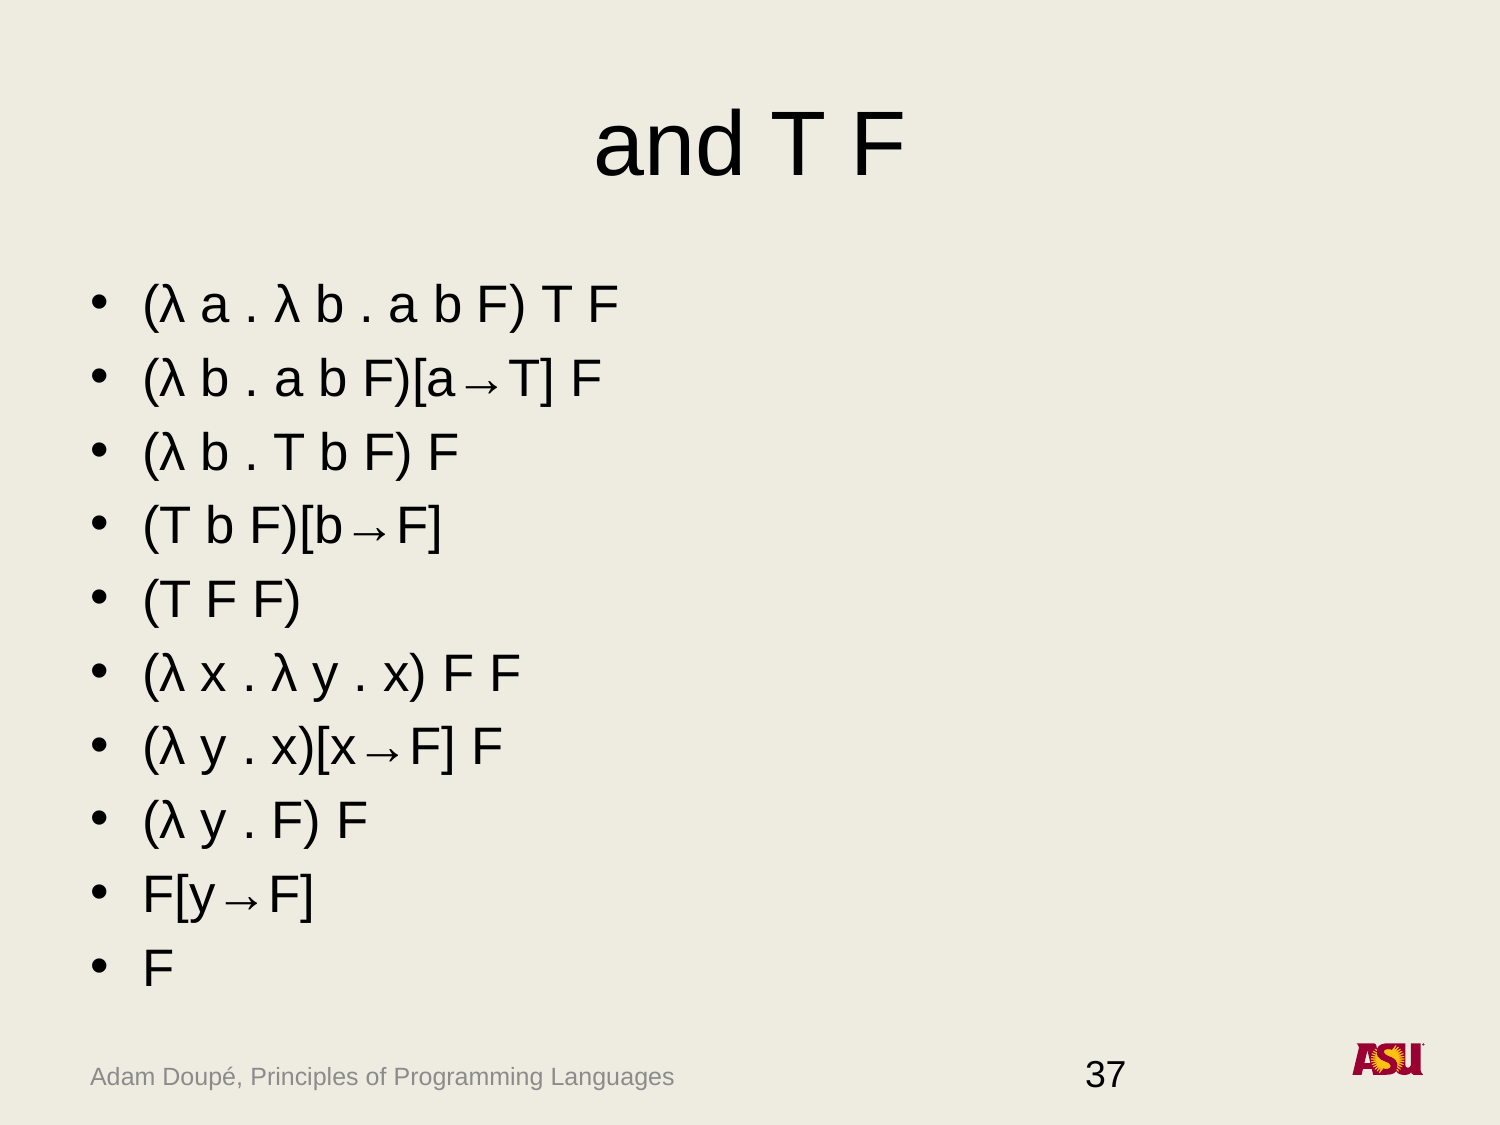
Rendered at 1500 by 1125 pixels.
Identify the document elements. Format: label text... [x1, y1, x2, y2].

title and T F [75, 45, 1425, 233]
slide_number 37 [1070, 1042, 1421, 1103]
list (λ a . λ b . a b F) T F (λ b . a b F)[a→T] F (λ b . T b F) F (T b F)[b→F] (T F F) (λ x . λ y . x) F F (λ y . x)[x→F] F (λ y . F) F F[y→F] F [75, 262, 1425, 1005]
